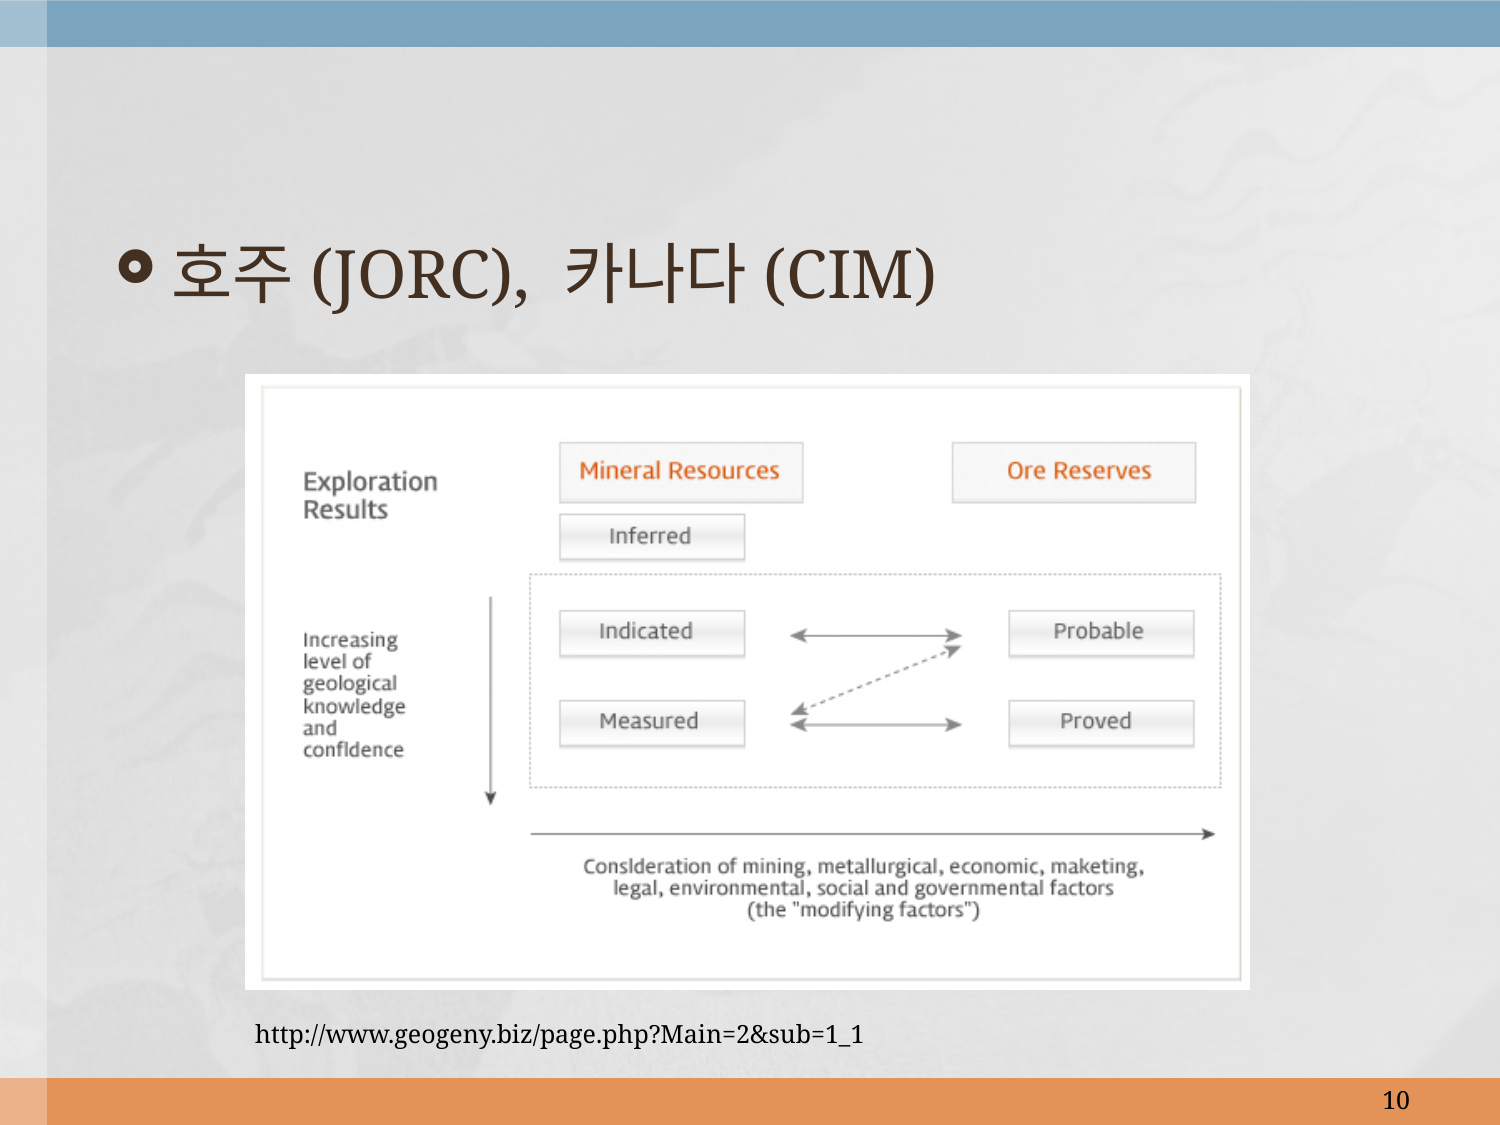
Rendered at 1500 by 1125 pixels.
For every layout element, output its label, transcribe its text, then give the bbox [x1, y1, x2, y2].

slide_number 10 [1074, 1078, 1425, 1125]
picture [245, 374, 1250, 990]
list 호주(JORC), 카나다(CIM) [100, 224, 1451, 967]
text_box http://www.geogeny.biz/page.php?Main=2&sub=1_1 [240, 1011, 881, 1057]
